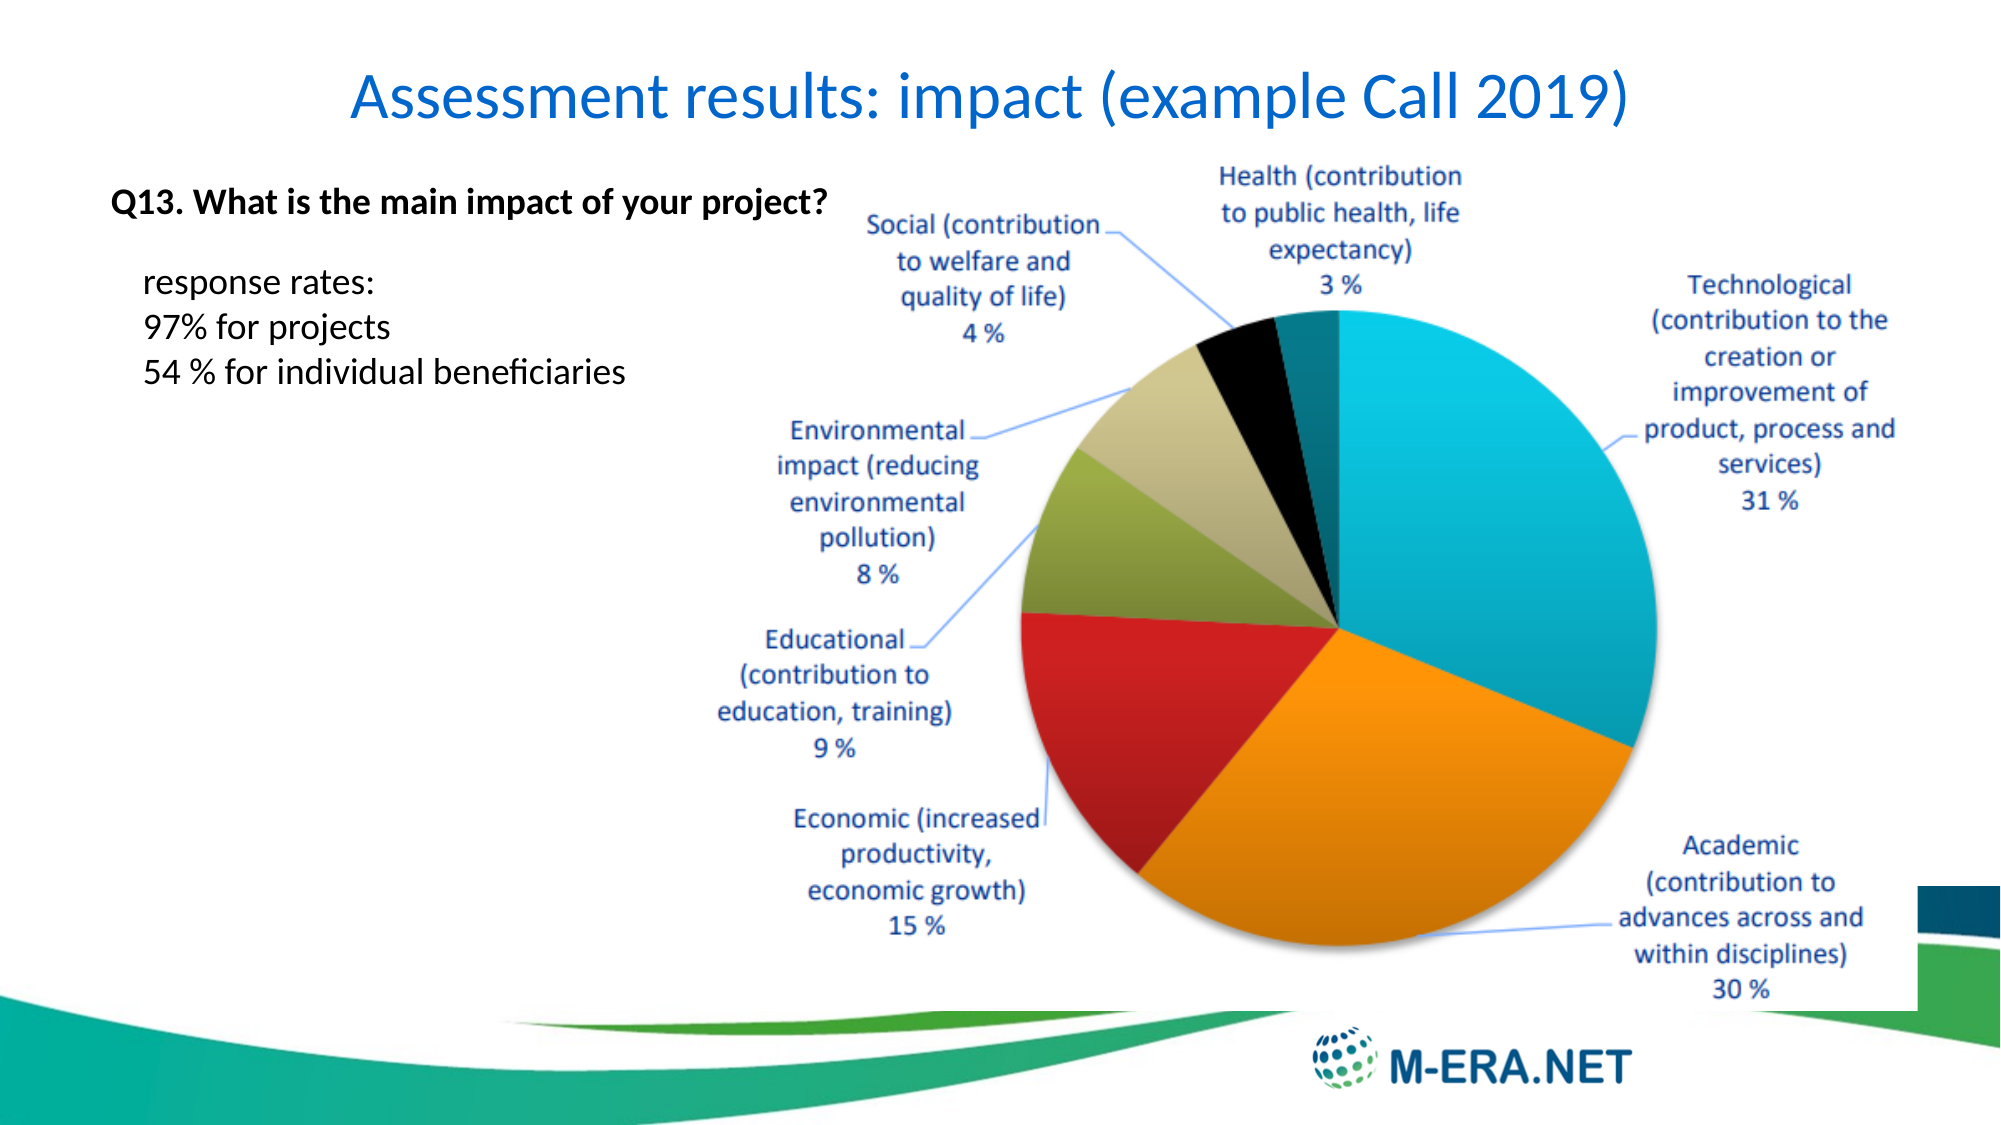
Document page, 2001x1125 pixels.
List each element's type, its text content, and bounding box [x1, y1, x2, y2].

picture [0, 150, 2001, 1125]
text_box response rates: 97% for projects 54 % for individual beneficiaries [128, 250, 678, 400]
text_box Assessment results: impact (example Call 2019) [317, 57, 1665, 129]
text_box Q13. What is the main impact of your project? [96, 169, 692, 230]
